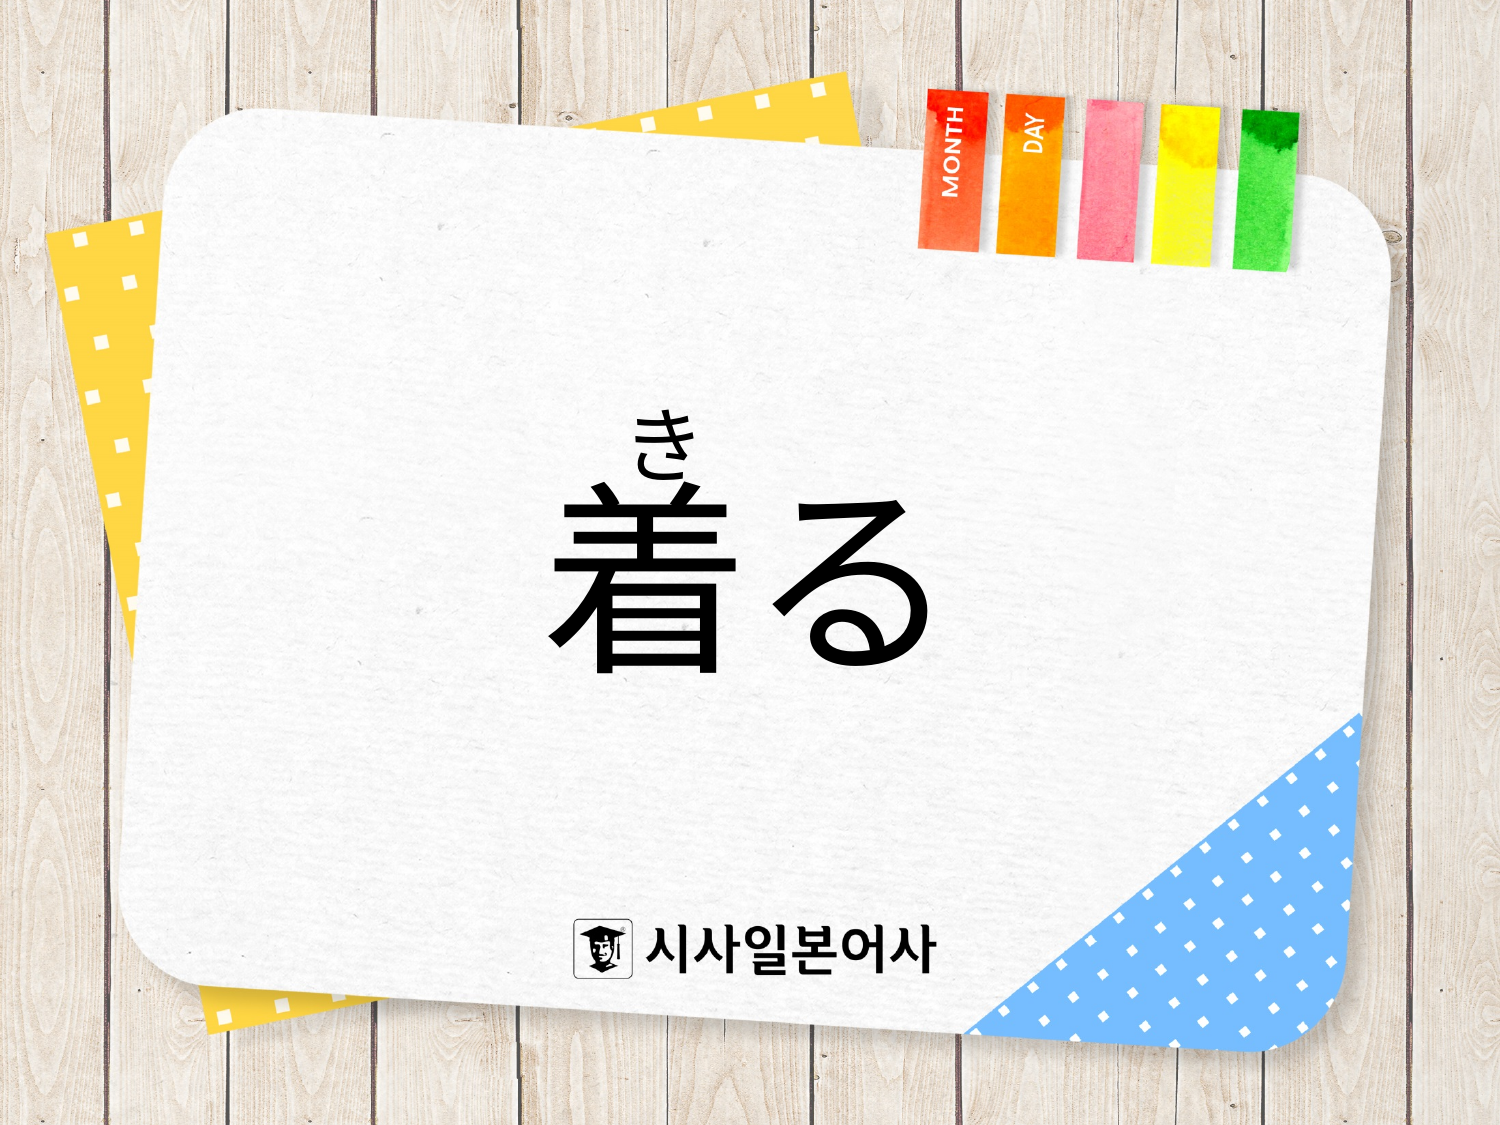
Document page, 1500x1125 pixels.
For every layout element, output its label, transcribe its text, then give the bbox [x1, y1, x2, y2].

title 着る [75, 338, 1425, 811]
picture [0, 0, 1500, 1125]
text_box き [607, 385, 721, 501]
